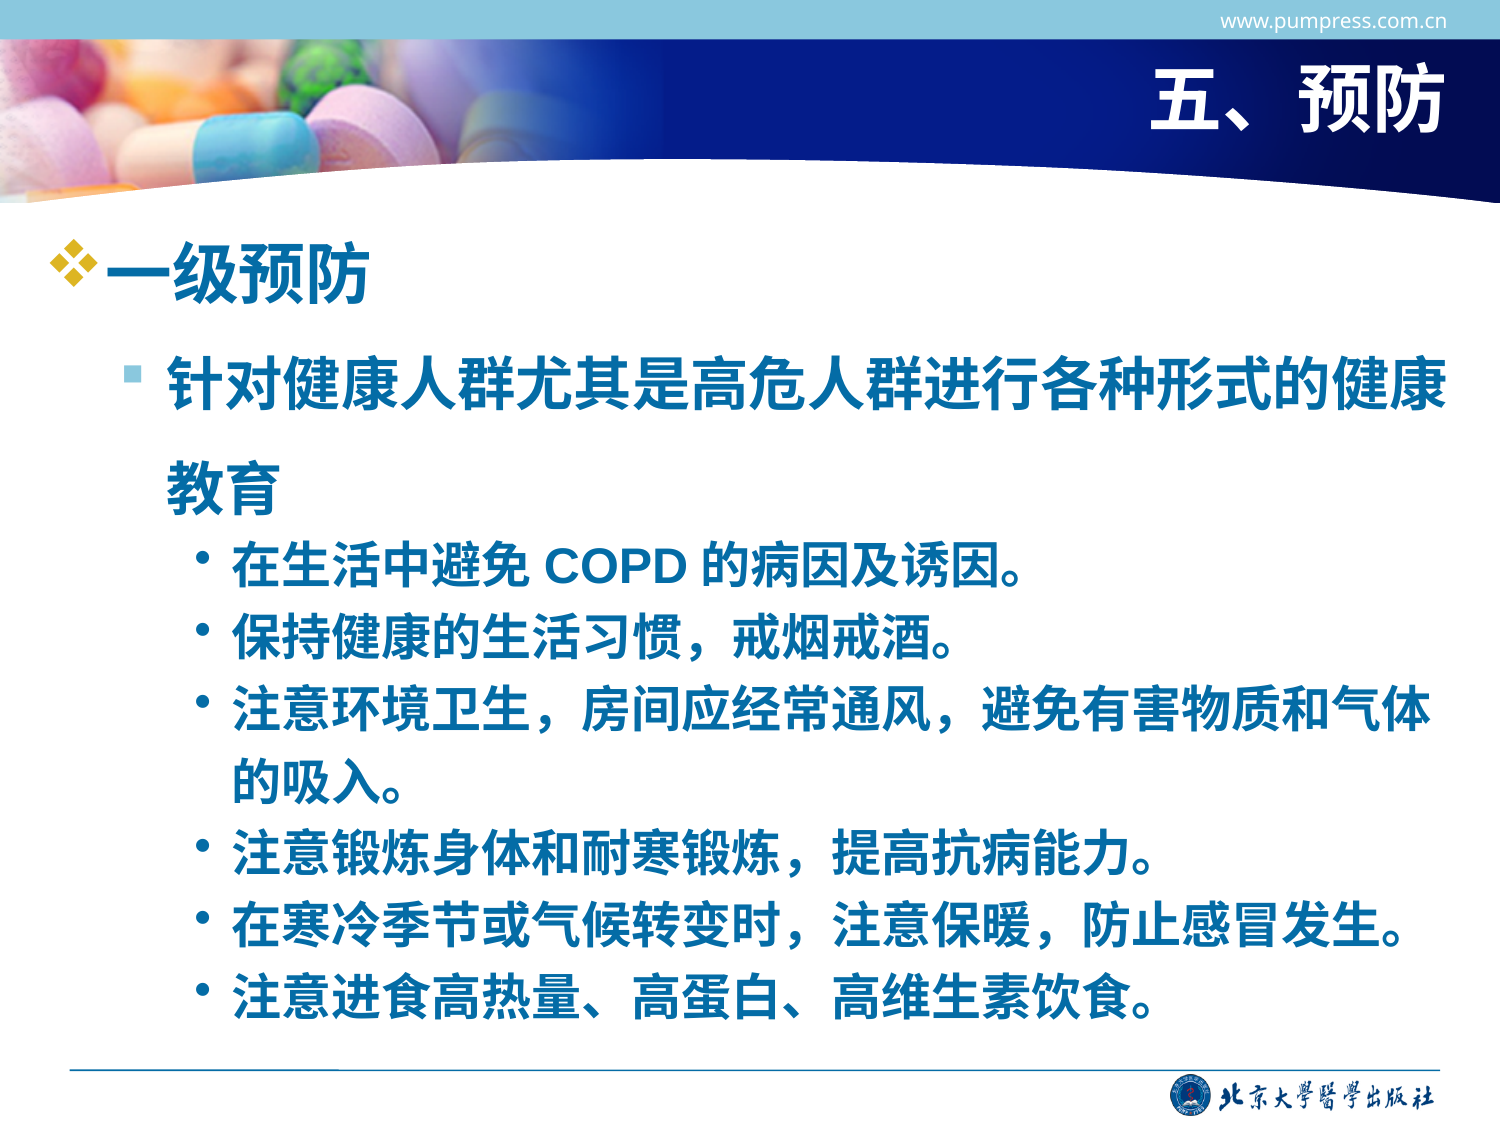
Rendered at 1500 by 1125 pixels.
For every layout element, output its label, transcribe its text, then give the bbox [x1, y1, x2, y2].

list 一级预防 针对健康人群尤其是高危人群进行各种形式的健康教育 在生活中避免COPD的病因及诱因。 保持健康的生活习惯，戒烟戒酒。 注意环境卫生，房间应经常通风，避免有害物质和气体的吸入。 注意锻炼身体和耐寒锻炼，提高抗病能力。 在寒冷季节或气候转变时，注意保暖，防止感冒发生。 注意进食高热量、高蛋白、高维生素饮食。 [29, 184, 1483, 1071]
title 五、预防 [137, 49, 1463, 143]
slide_number www.pumpress.com.cn [1024, 0, 1463, 38]
picture [1170, 1074, 1436, 1118]
picture [0, 40, 1500, 203]
